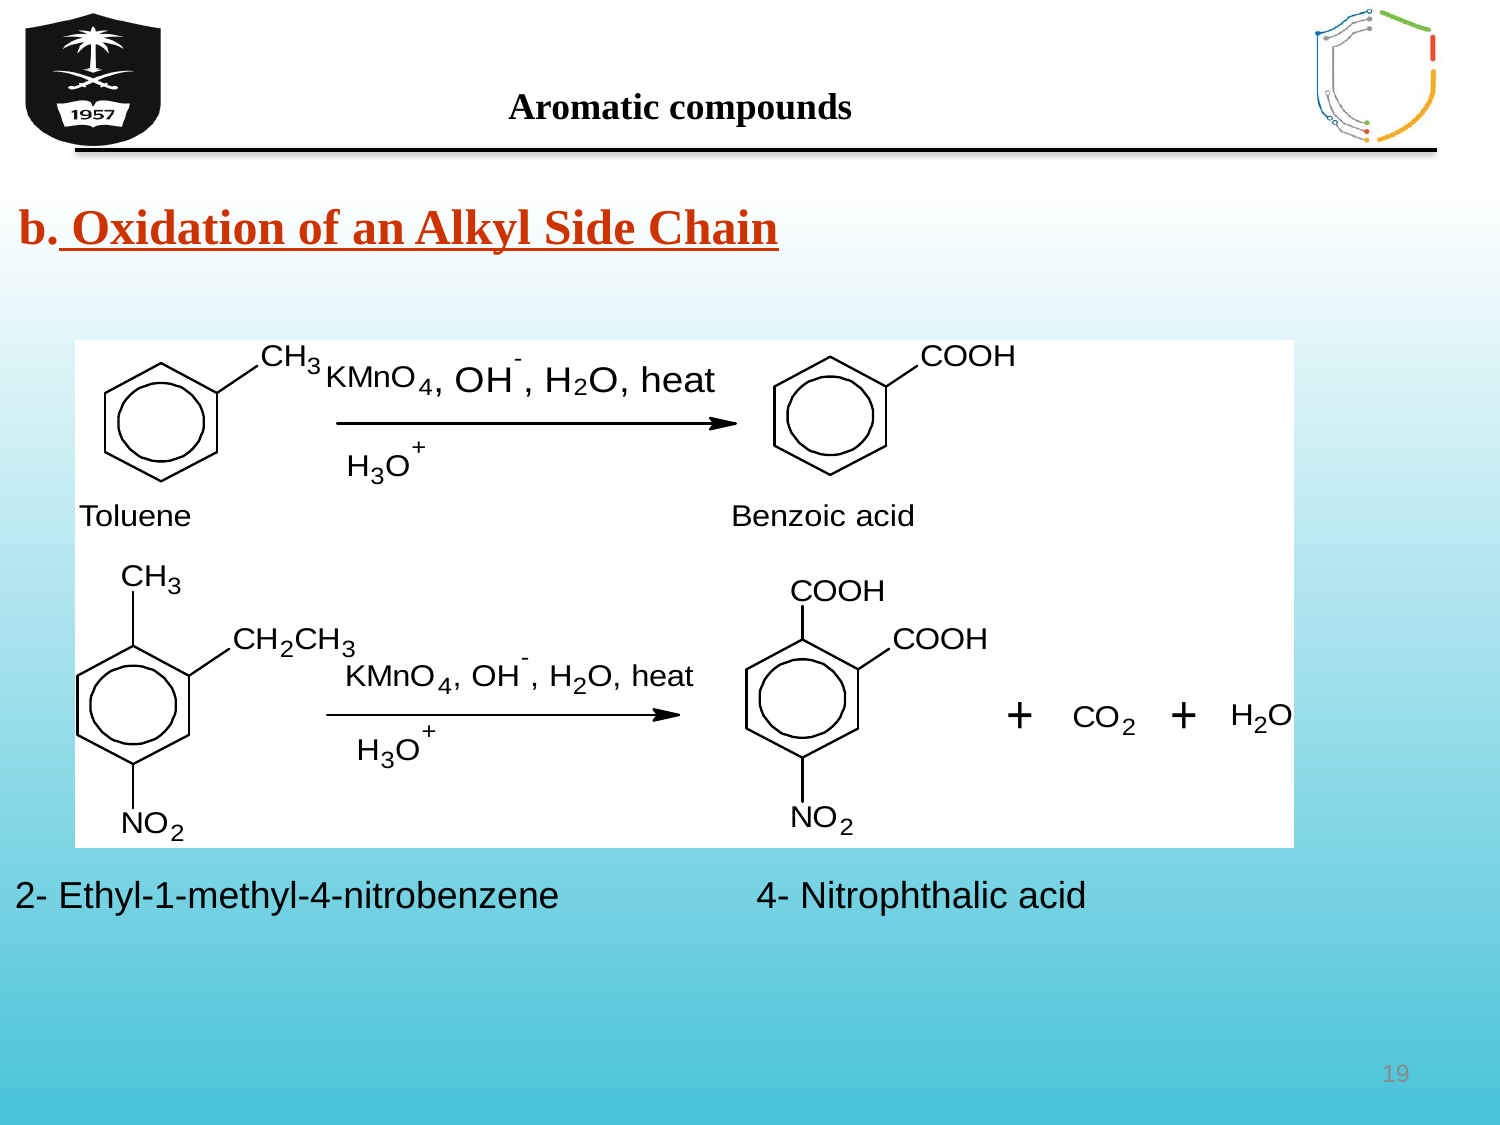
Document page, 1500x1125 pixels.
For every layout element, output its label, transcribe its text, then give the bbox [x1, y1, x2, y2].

text_box Aromatic compounds [493, 74, 868, 135]
text_box 2- Ethyl-1-methyl-4-nitrobenzene [0, 863, 613, 924]
slide_number 19 [1074, 1042, 1425, 1103]
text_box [74, 339, 1295, 849]
text_box 4- Nitrophthalic acid [741, 863, 1223, 924]
picture [1287, 0, 1463, 165]
picture [24, 12, 163, 151]
text_box b. Oxidation of an Alkyl Side Chain [3, 187, 794, 263]
